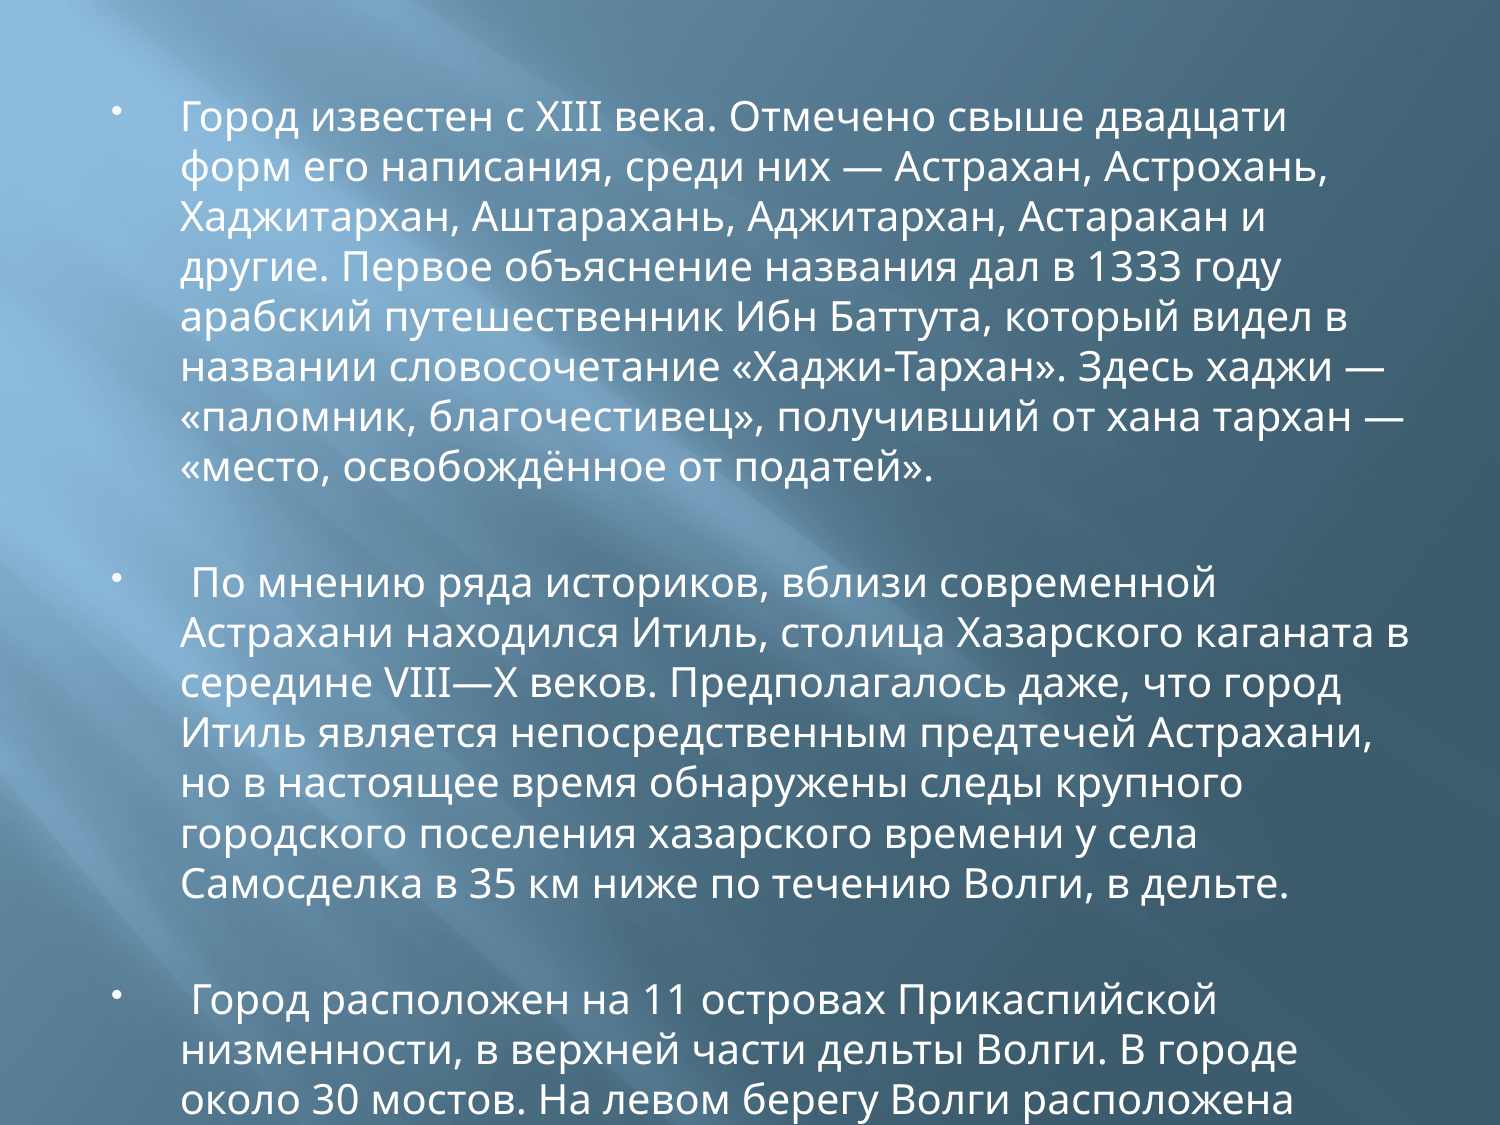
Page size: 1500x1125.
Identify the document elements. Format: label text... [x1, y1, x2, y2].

list Город известен с XIII века. Отмечено свыше двадцати форм его написания, среди них — Астрахан, Астрохань, Хаджитархан, Аштарахань, Аджитархан, Астаракан и другие. Первое объяснение названия дал в 1333 году арабский путешественник Ибн Баттута, который видел в названии словосочетание «Хаджи-Тархан». Здесь хаджи — «паломник, благочестивец», получивший от хана тархан — «место, освобождённое от податей». По мнению ряда историков, вблизи современной Астрахани находился Итиль, столица Хазарского каганата в середине VIII—X веков. Предполагалось даже, что город Итиль является непосредственным предтечей Астрахани, но в настоящее время обнаружены следы крупного городского поселения хазарского времени у села Самосделка в 35 км ниже по течению Волги, в дельте. Город расположен на 11 островах Прикаспийской низменности, в верхней части дельты Волги. В городе около 30 мостов. На левом берегу Волги расположена основная часть города. [75, 82, 1425, 1055]
